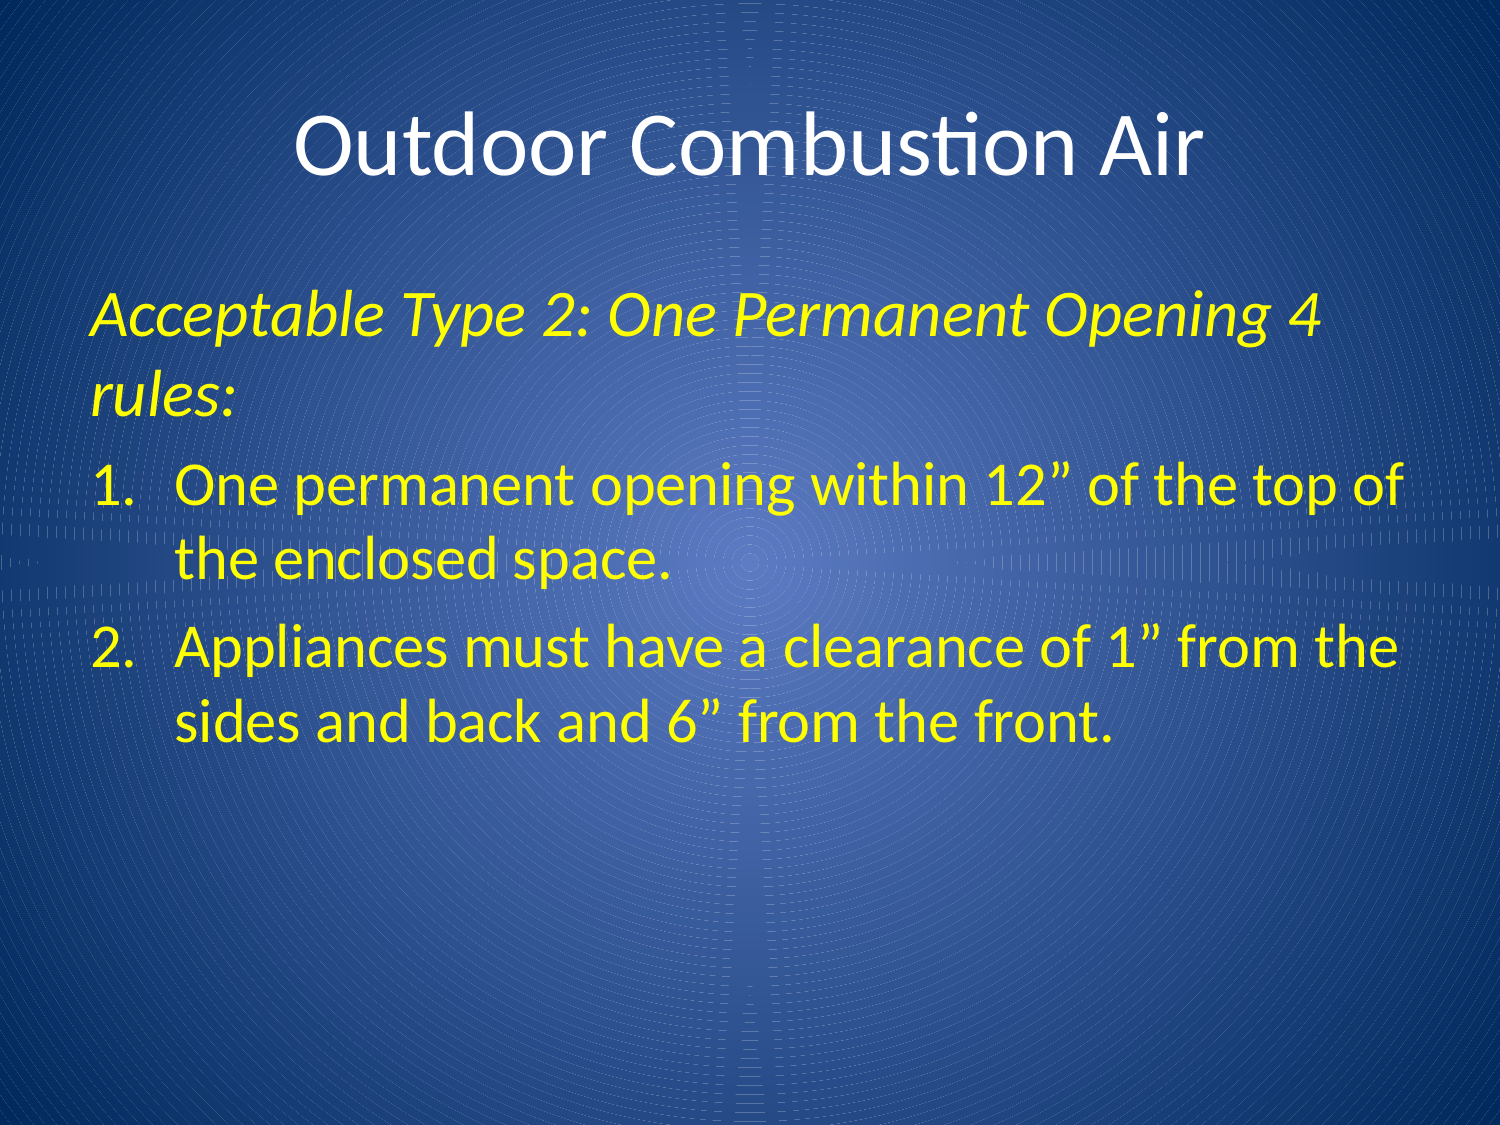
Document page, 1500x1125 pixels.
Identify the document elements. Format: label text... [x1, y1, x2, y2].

title Outdoor Combustion Air [75, 45, 1425, 233]
list Acceptable Type 2: One Permanent Opening 4 rules: One permanent opening within 12” of the top of the enclosed space. Appliances must have a clearance of 1” from the sides and back and 6” from the front. [75, 262, 1425, 1088]
